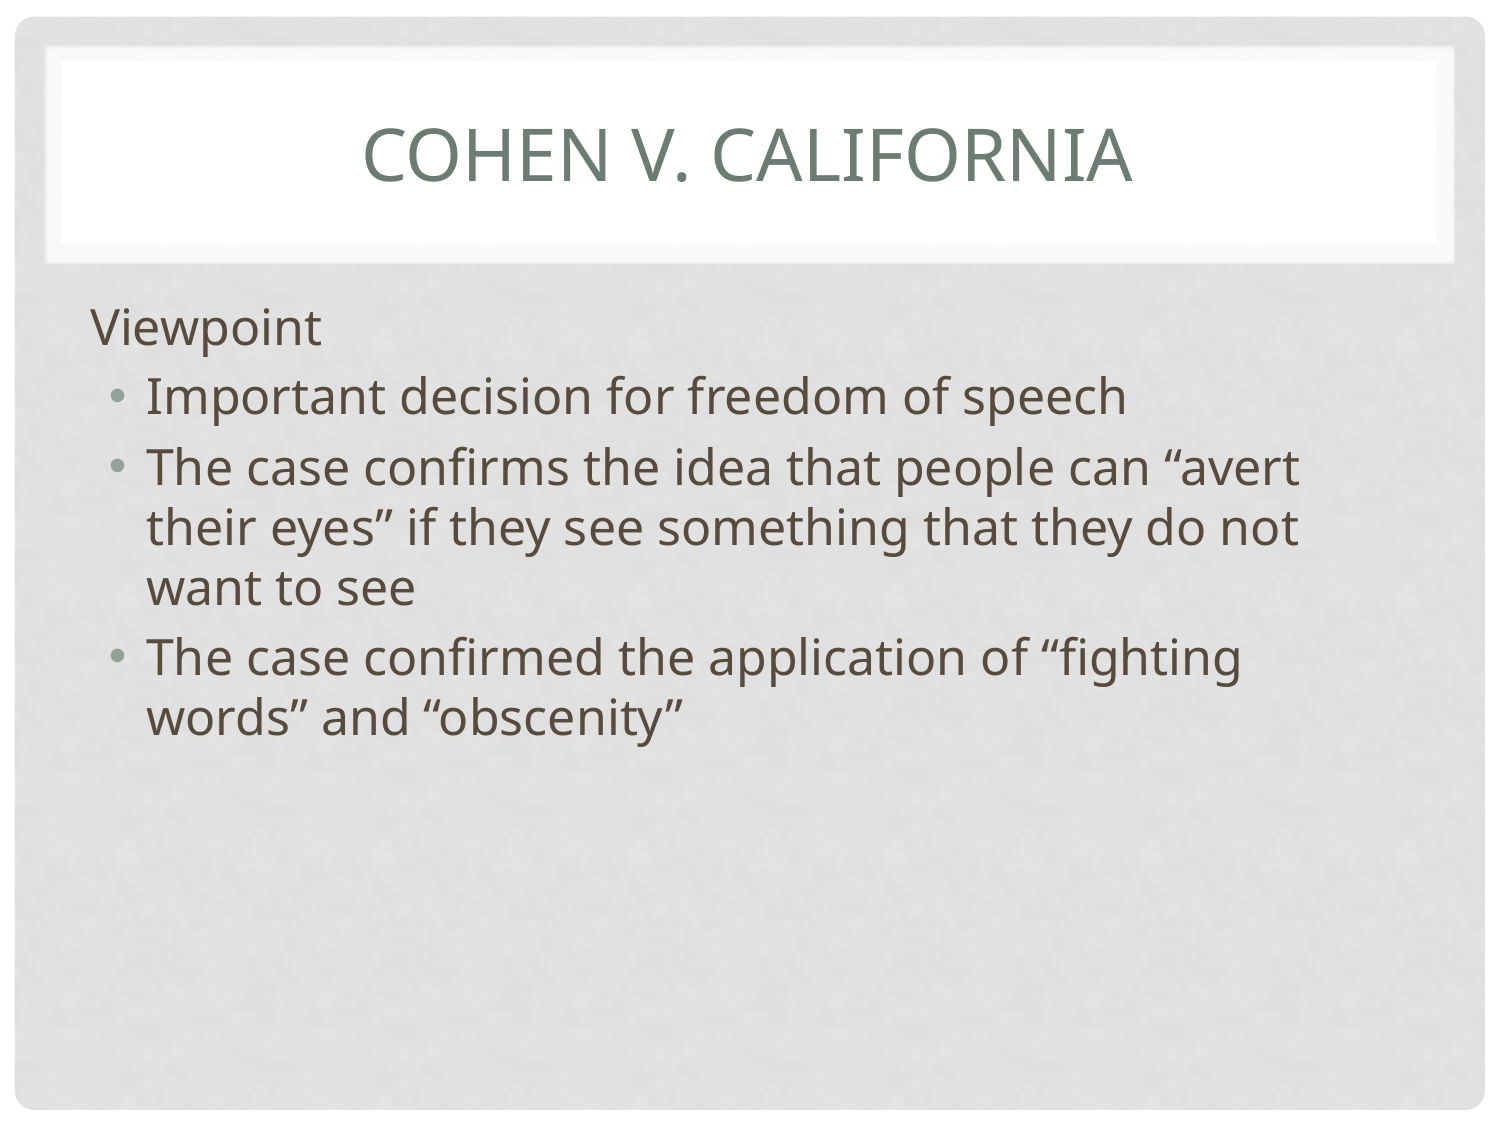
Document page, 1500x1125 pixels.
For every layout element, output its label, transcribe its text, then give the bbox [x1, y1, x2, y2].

title Cohen v. California [69, 66, 1425, 238]
list Viewpoint Important decision for freedom of speech The case confirms the idea that people can “avert their eyes” if they see something that they do not want to see The case confirmed the application of “fighting words” and “obscenity” [75, 287, 1425, 1005]
